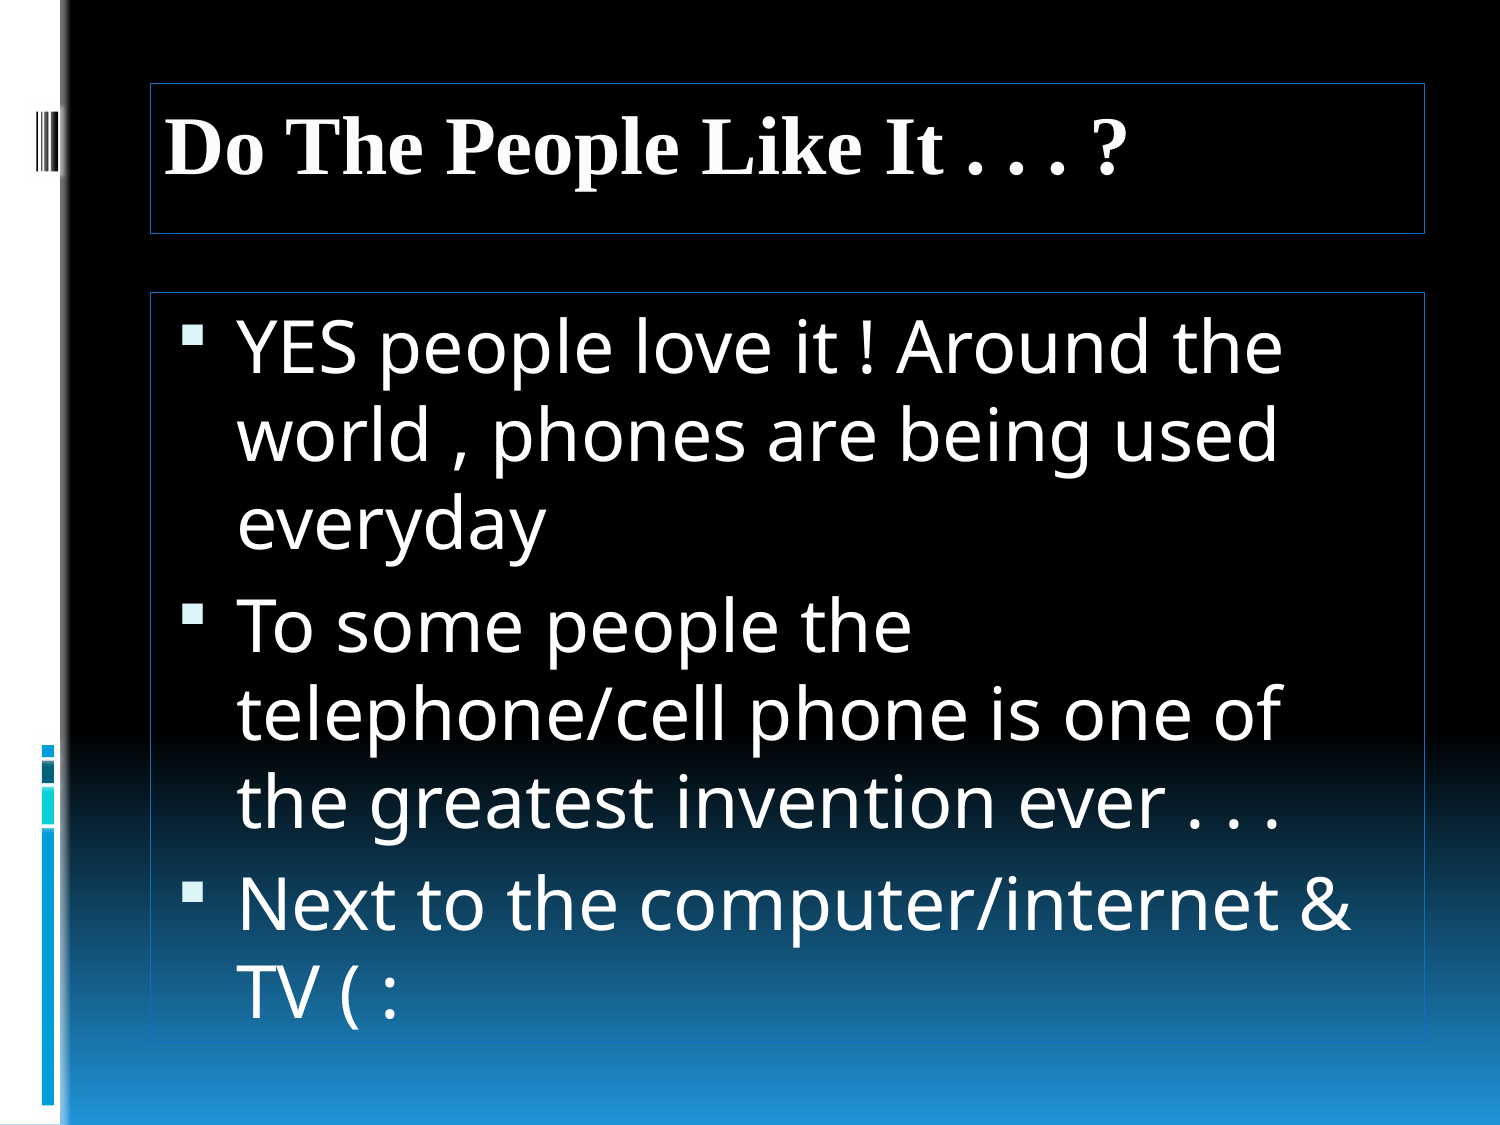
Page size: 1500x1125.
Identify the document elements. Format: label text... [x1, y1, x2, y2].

list YES people love it ! Around the world , phones are being used everyday To some people the telephone/cell phone is one of the greatest invention ever . . . Next to the computer/internet & TV ( : [150, 292, 1425, 1043]
title Do The People Like It . . . ? [150, 83, 1425, 234]
